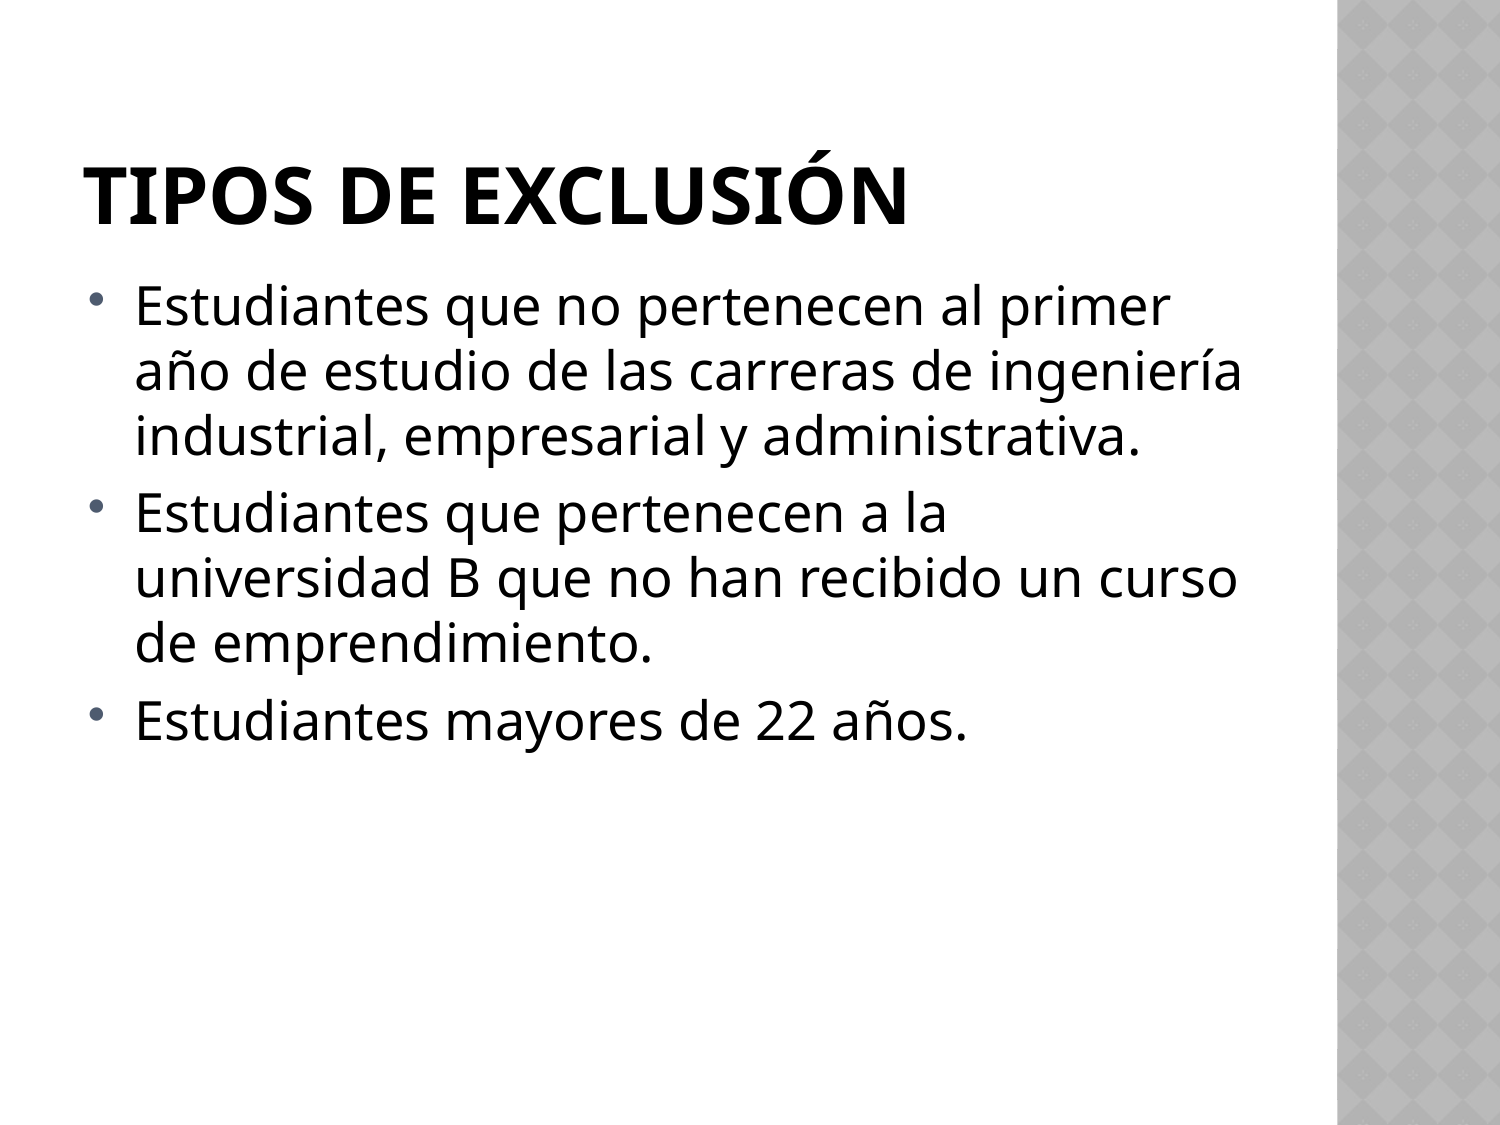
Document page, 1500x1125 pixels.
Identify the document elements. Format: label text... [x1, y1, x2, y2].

list Estudiantes que no pertenecen al primer año de estudio de las carreras de ingeniería industrial, empresarial y administrativa. Estudiantes que pertenecen a la universidad B que no han recibido un curso de emprendimiento. Estudiantes mayores de 22 años. [75, 264, 1263, 1059]
title Tipos de exclusión [75, 52, 1263, 240]
